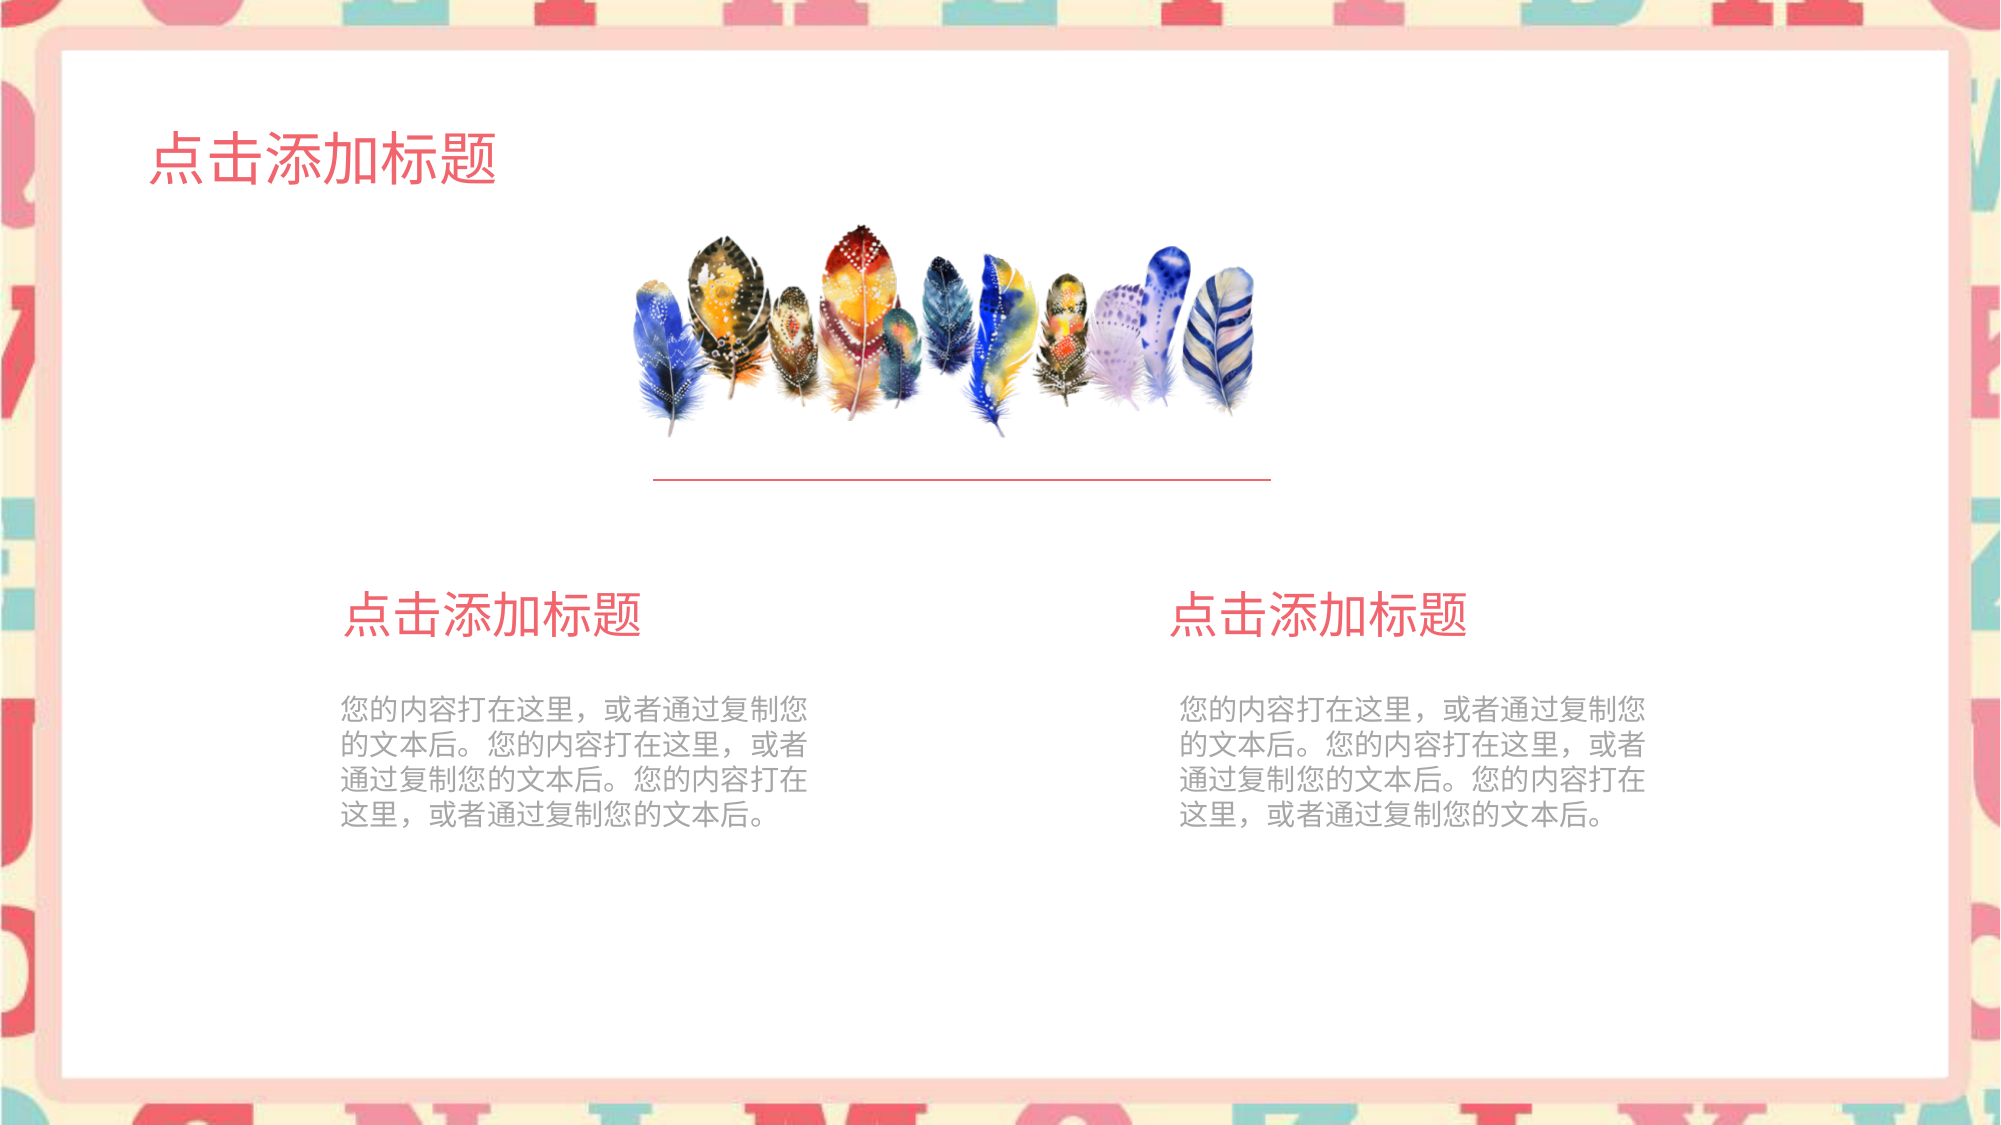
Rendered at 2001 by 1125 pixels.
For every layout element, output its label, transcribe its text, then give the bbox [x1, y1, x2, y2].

text_box 点击添加标题 [133, 114, 713, 200]
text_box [1151, 575, 1668, 841]
picture [0, 0, 2001, 1125]
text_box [326, 575, 829, 841]
